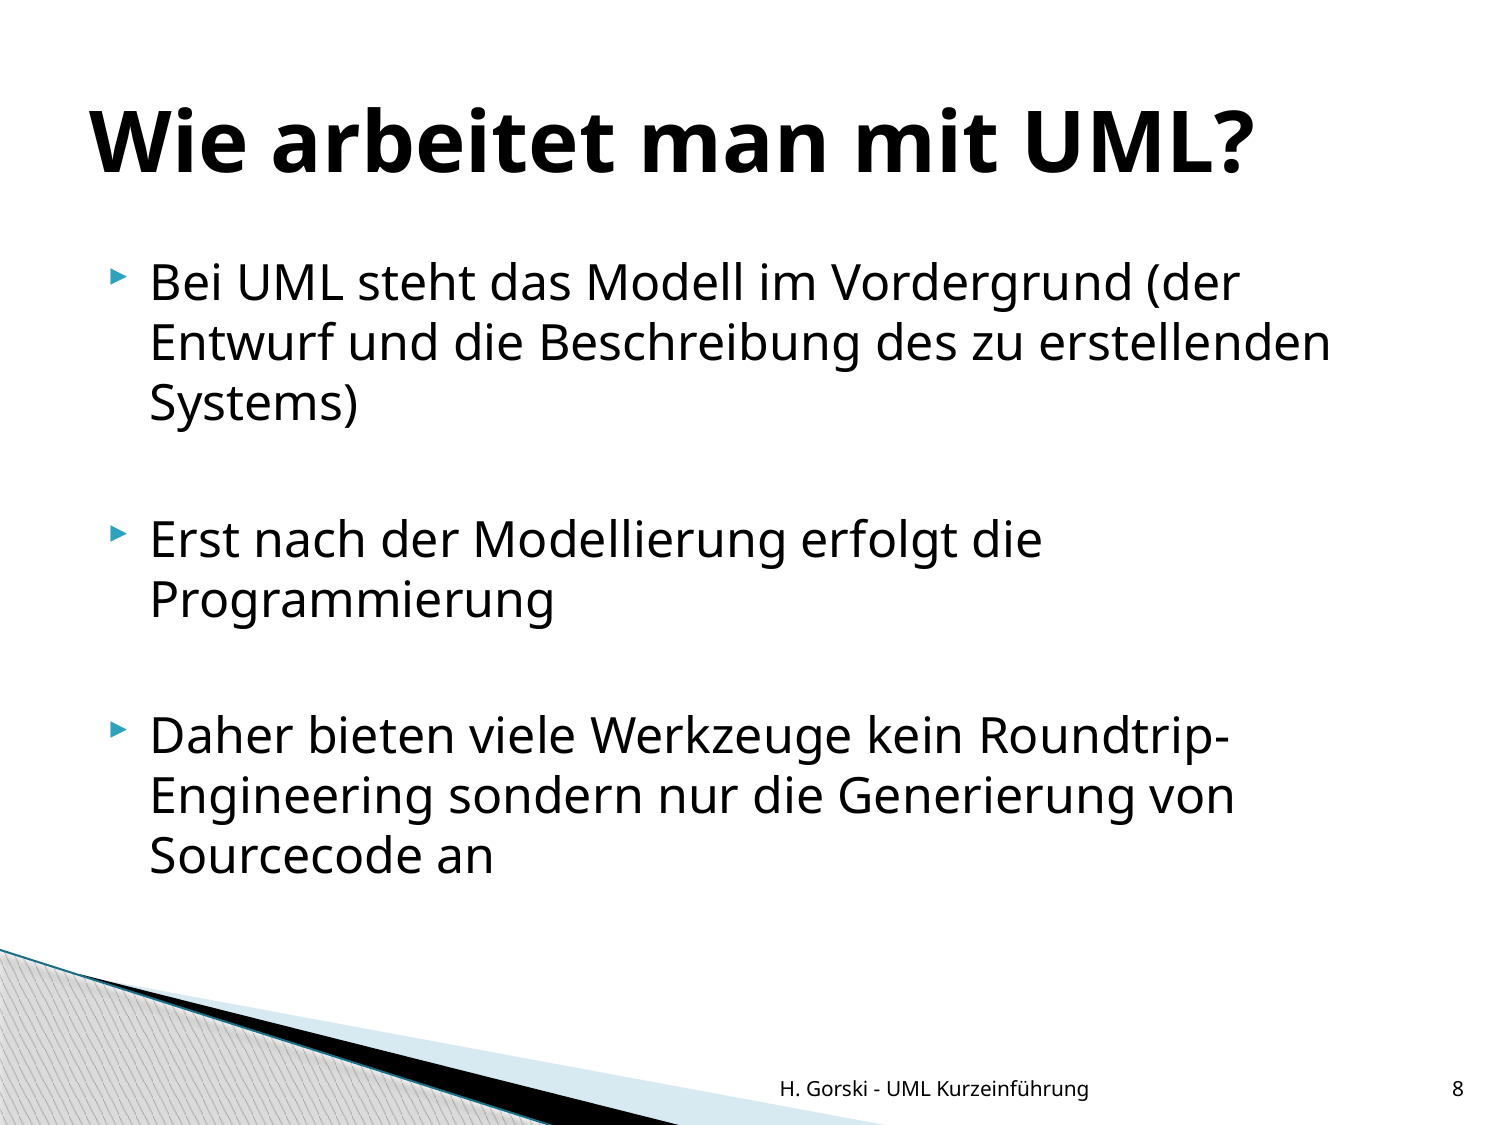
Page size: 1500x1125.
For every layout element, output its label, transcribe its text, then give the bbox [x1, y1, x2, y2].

list Bei UML steht das Modell im Vordergrund (der Entwurf und die Beschreibung des zu erstellenden Systems) Erst nach der Modellierung erfolgt die Programmierung Daher bieten viele Werkzeuge kein Roundtrip-Engineering sondern nur die Generierung von Sourcecode an [75, 243, 1425, 986]
footer H. Gorski - UML Kurzeinführung [718, 1051, 1105, 1112]
slide_number 8 [1418, 1051, 1479, 1112]
title Wie arbeitet man mit UML? [75, 45, 1425, 233]
